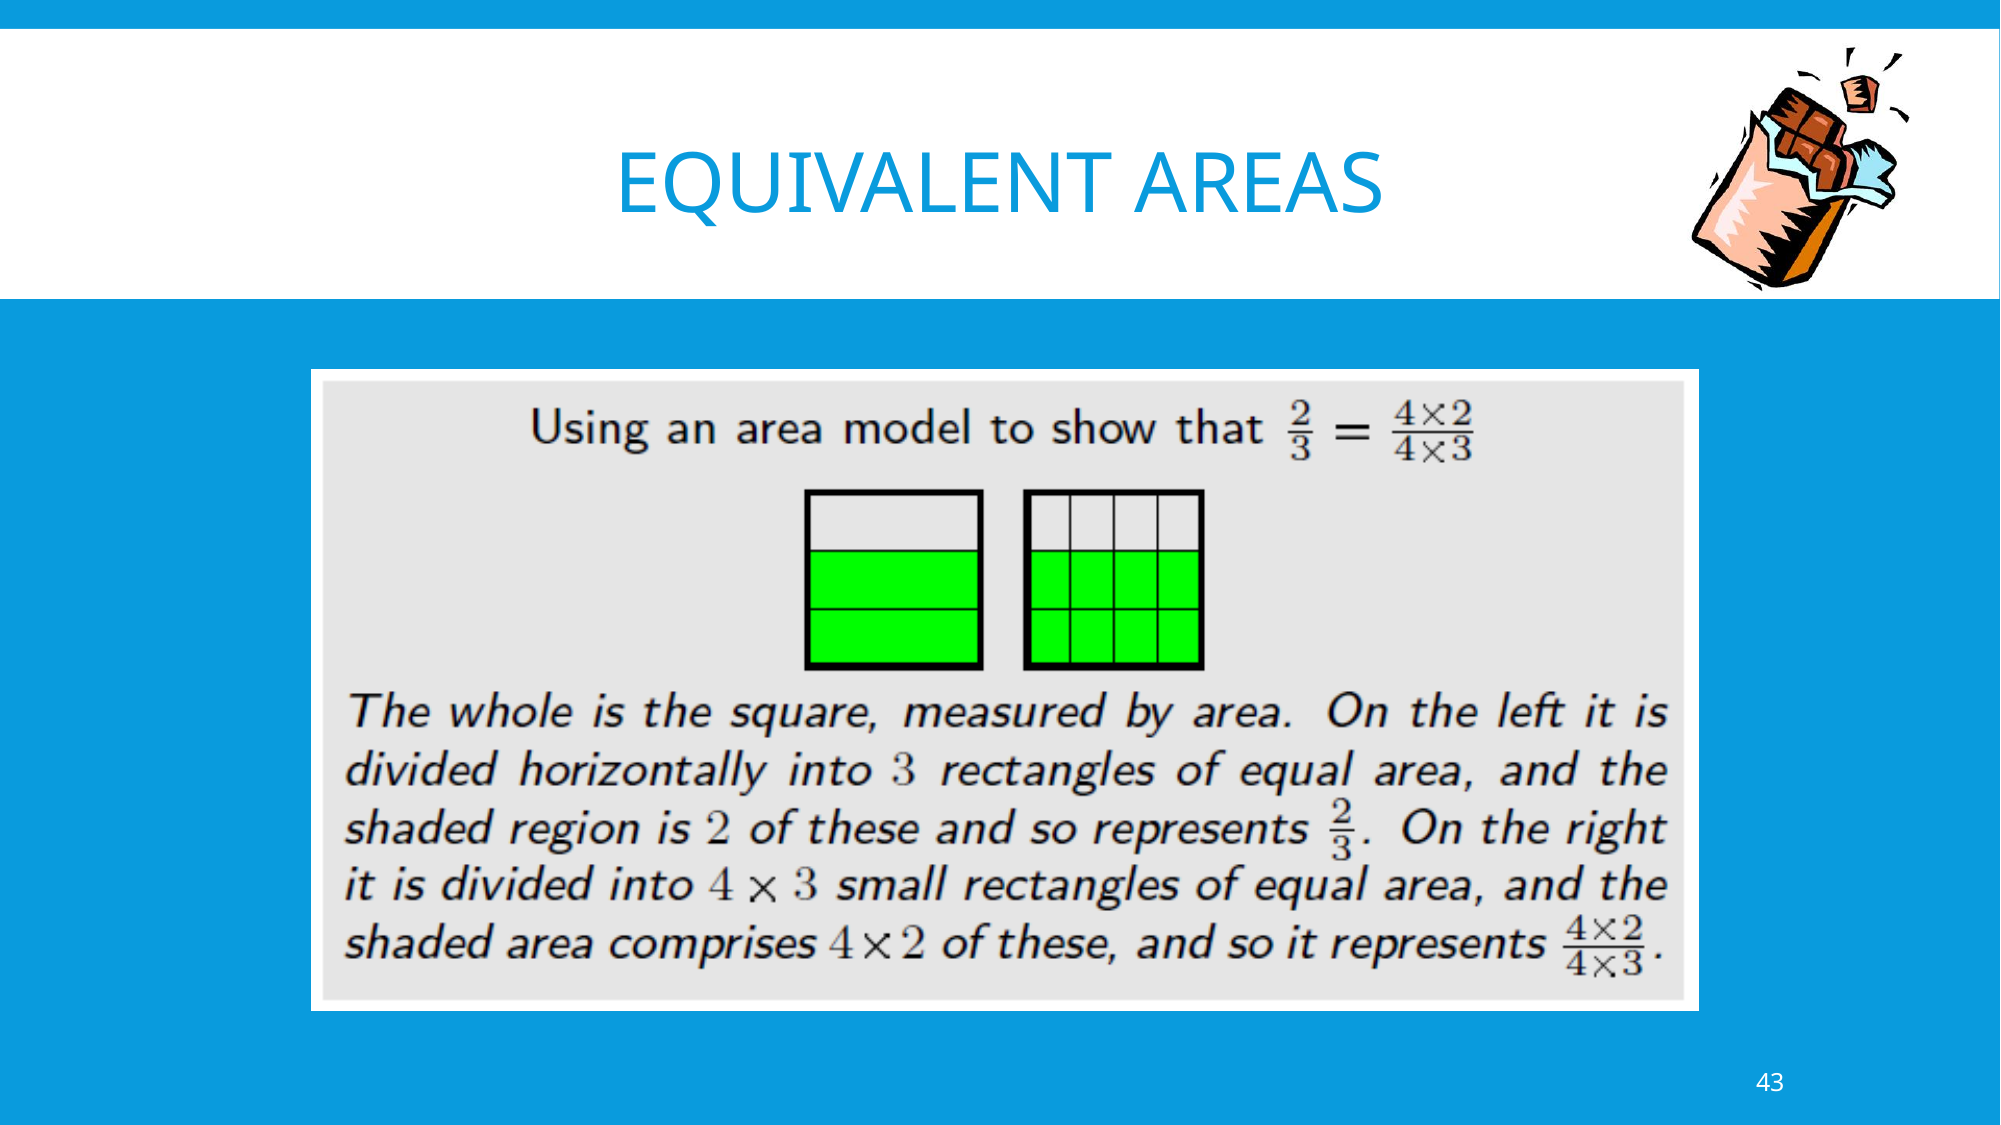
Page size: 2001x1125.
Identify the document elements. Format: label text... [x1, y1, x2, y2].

slide_number 43 [1748, 1053, 1904, 1114]
picture [1674, 43, 1926, 294]
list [310, 368, 1699, 1011]
title Equivalent areas [324, 99, 1667, 275]
